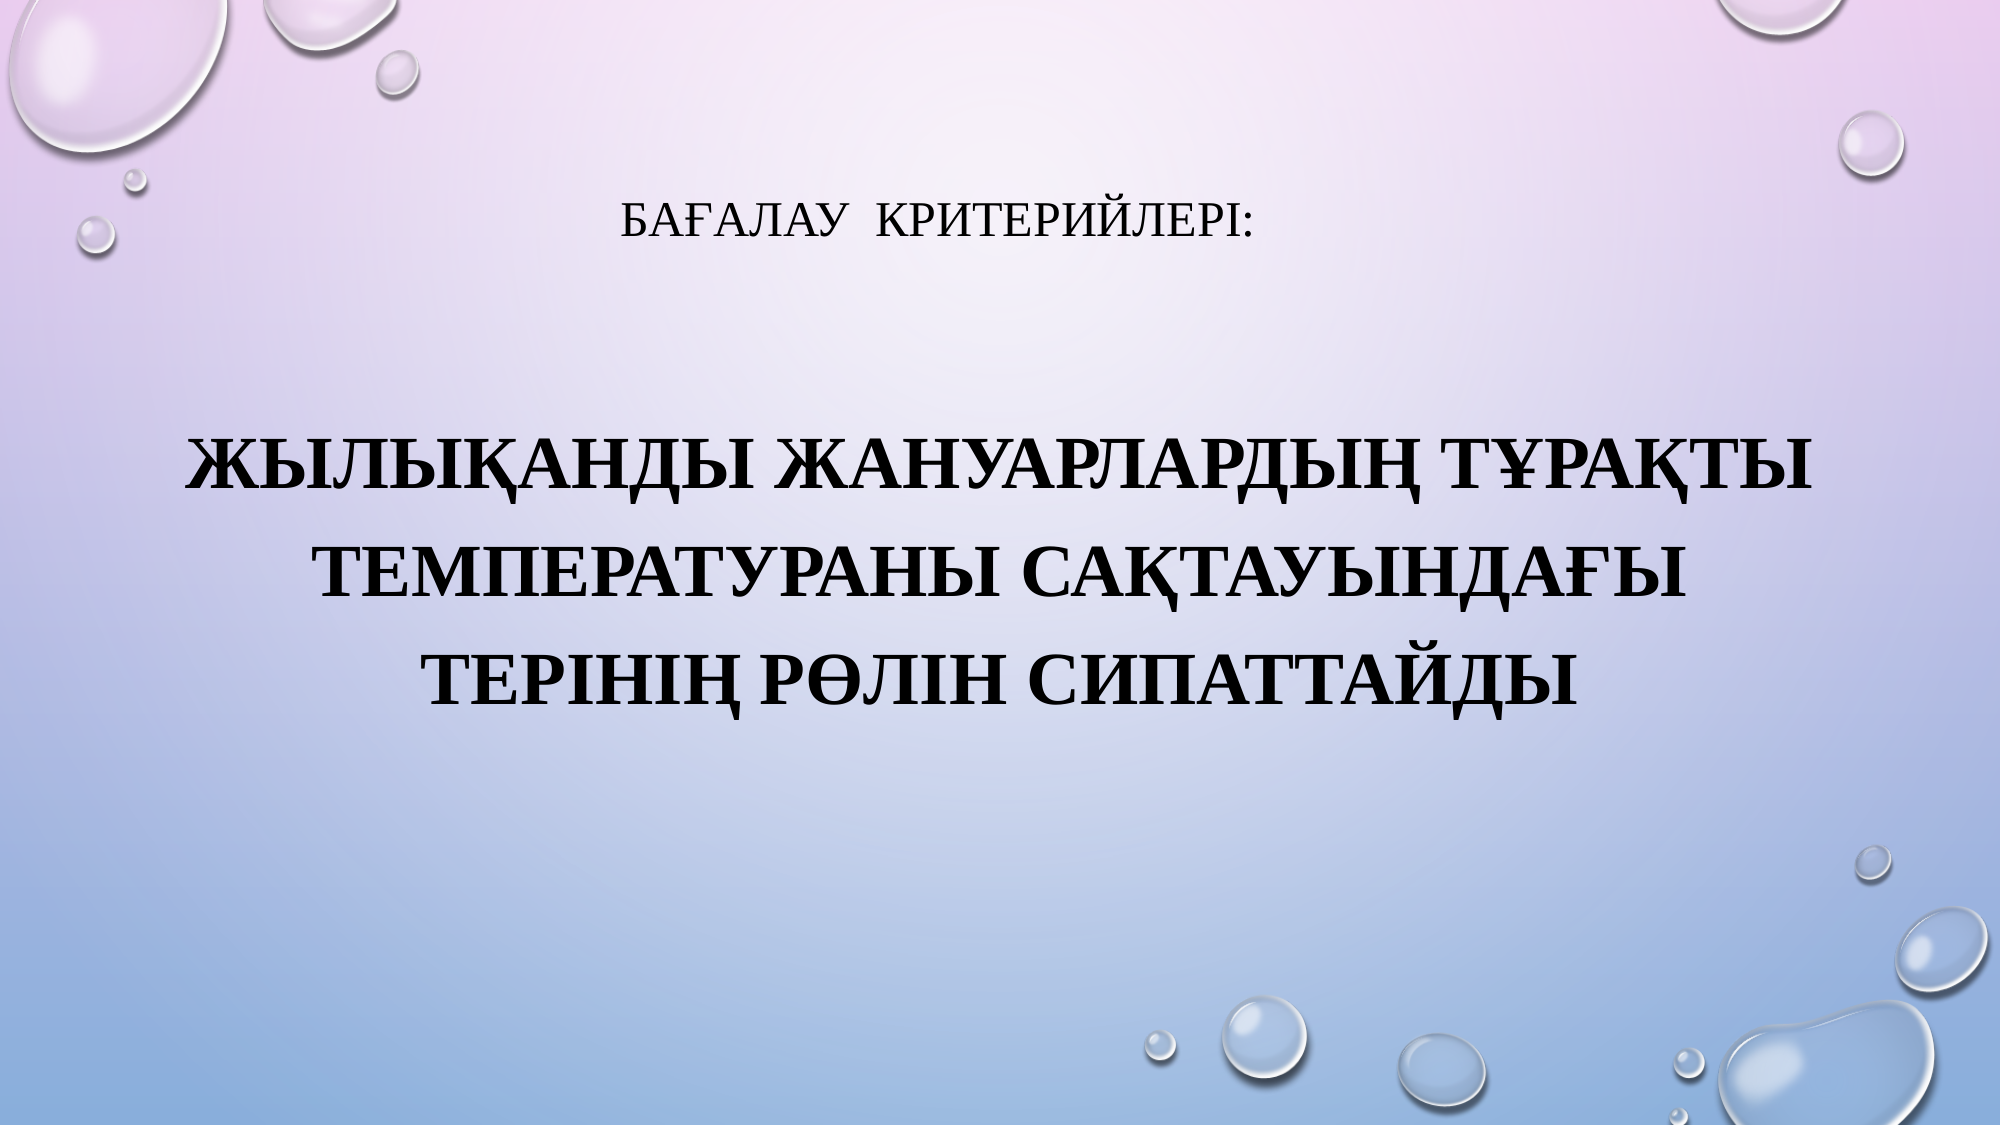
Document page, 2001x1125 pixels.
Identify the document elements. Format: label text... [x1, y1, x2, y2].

title Бағалау критерийлері: [88, 89, 1789, 352]
picture [0, 0, 2000, 1125]
list жылықанды жануарлардың тұрақты температураны сақтауындағы терінің рөлін сипаттайды [149, 388, 1850, 950]
